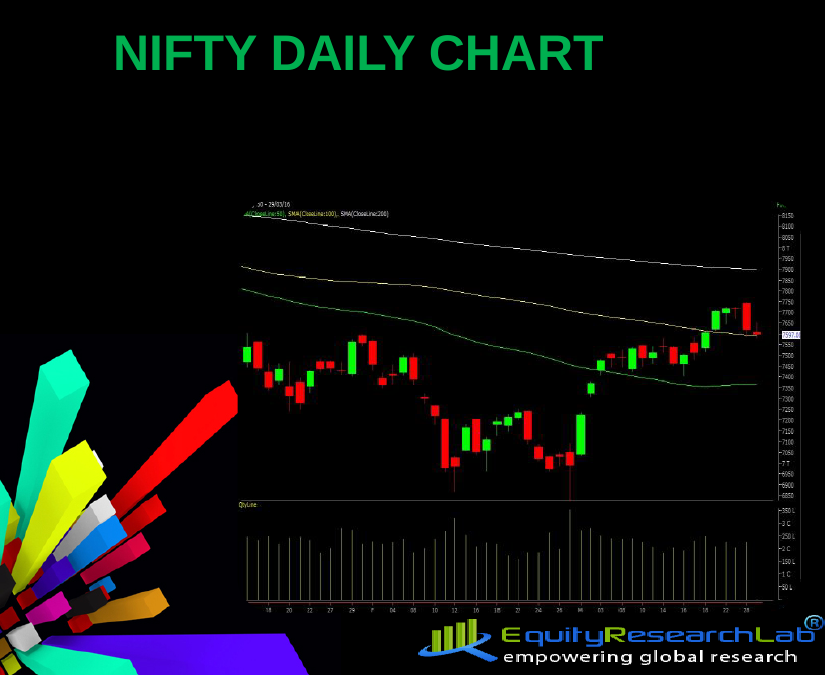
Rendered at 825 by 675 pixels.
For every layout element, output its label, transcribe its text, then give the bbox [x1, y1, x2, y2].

title NIFTY DAILY CHART [0, 0, 638, 102]
picture [0, 199, 825, 675]
